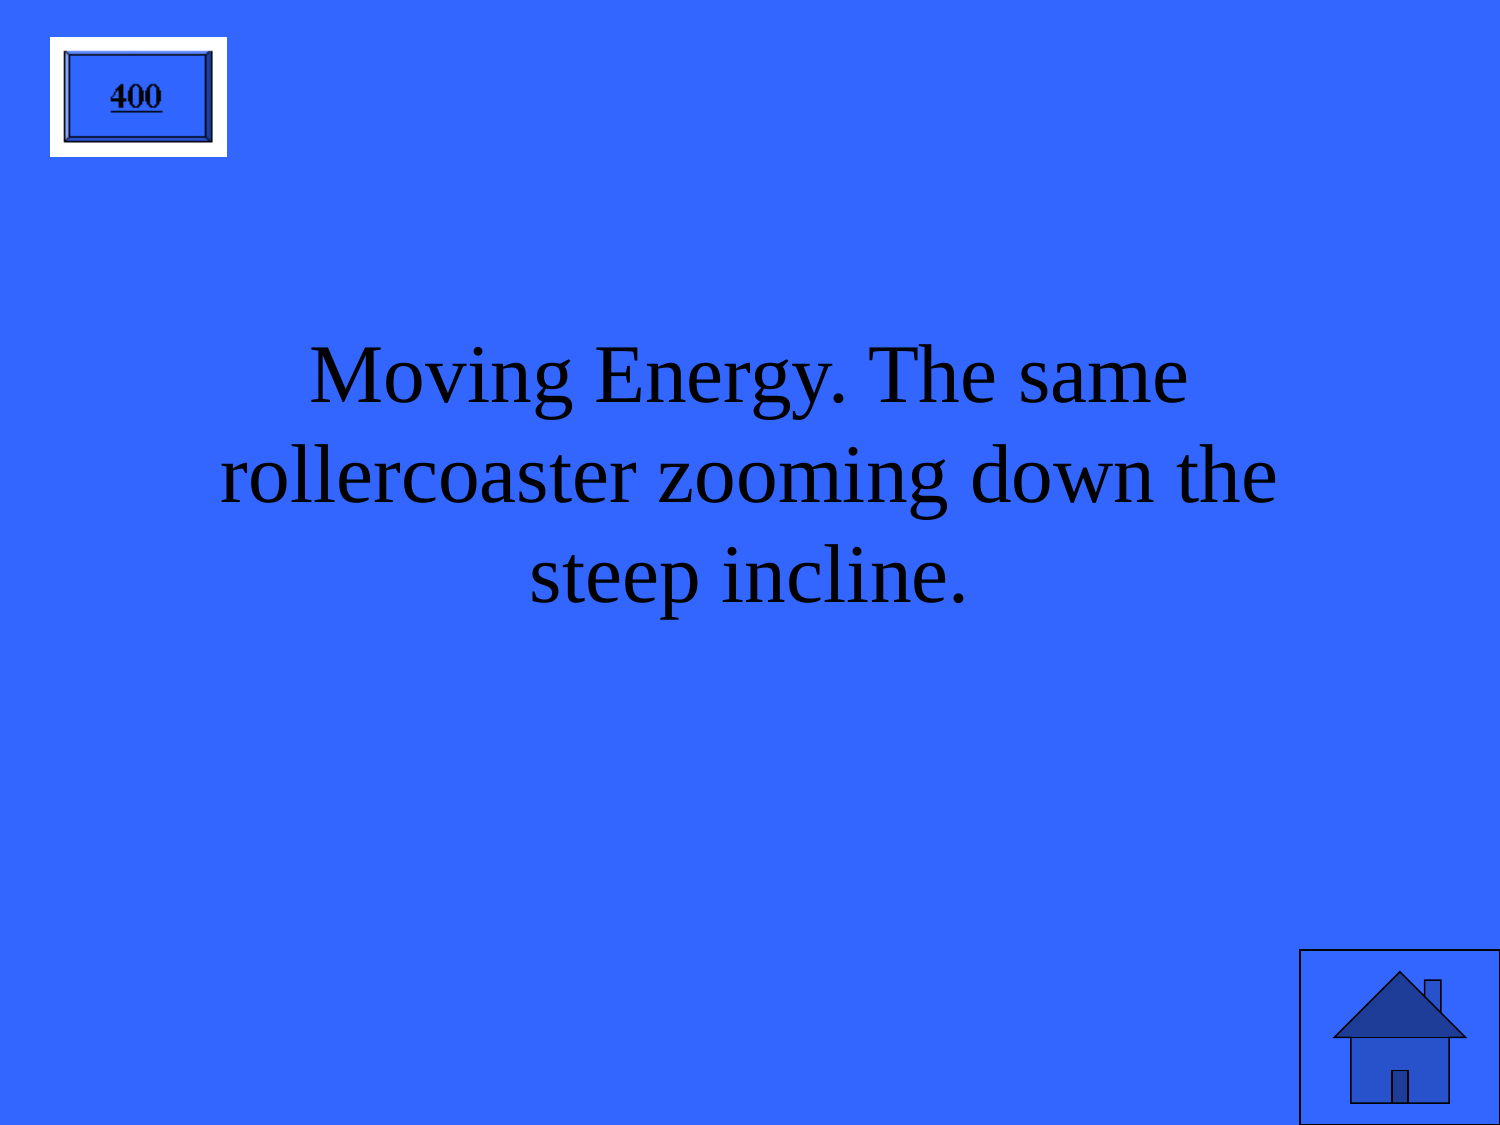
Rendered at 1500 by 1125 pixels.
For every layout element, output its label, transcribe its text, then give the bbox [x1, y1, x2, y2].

picture [49, 37, 227, 157]
text_box [1299, 950, 1500, 1125]
title Moving Energy. The same rollercoaster zooming down the steep incline. [112, 374, 1388, 563]
